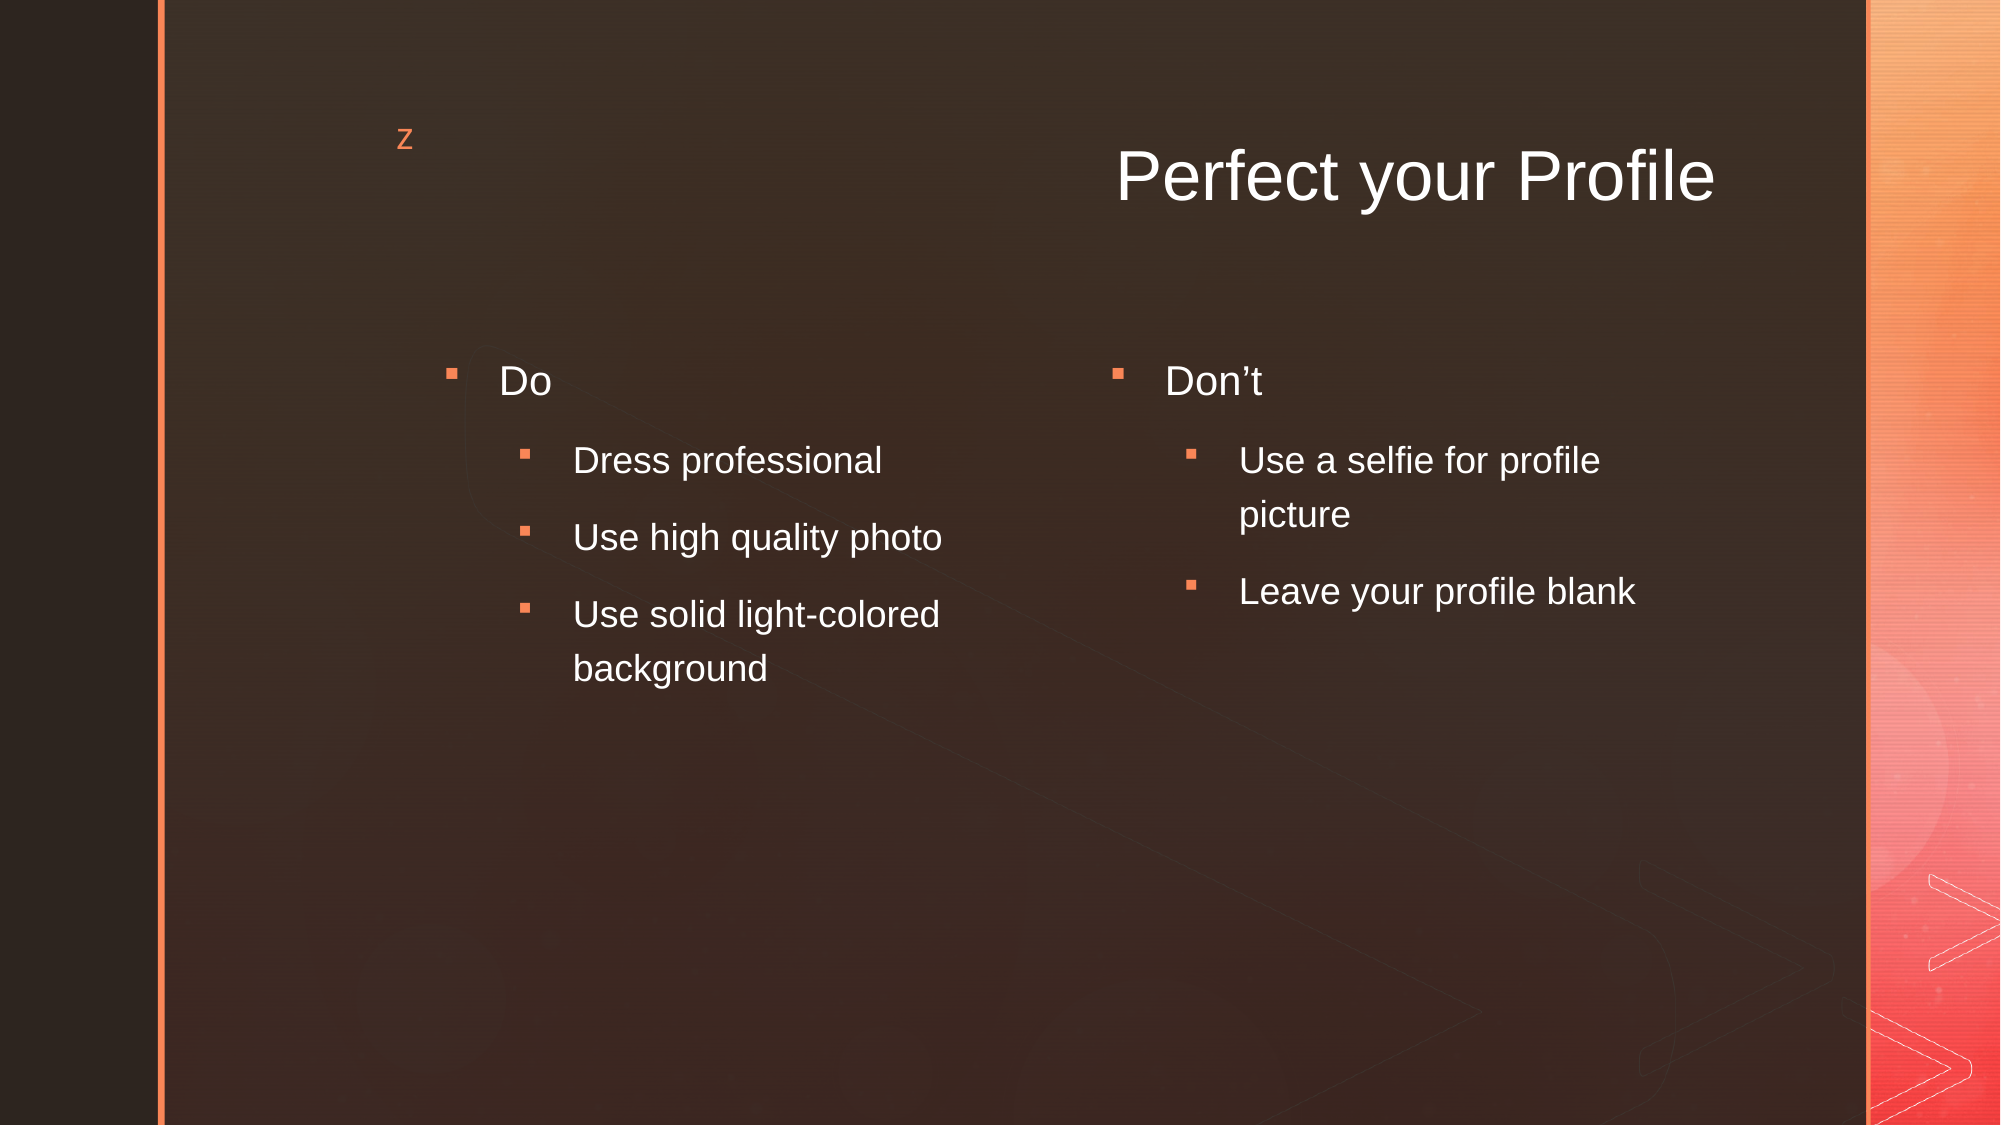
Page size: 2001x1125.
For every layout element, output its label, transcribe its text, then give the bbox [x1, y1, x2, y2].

picture [1871, 0, 2001, 1125]
title Perfect your Profile [428, 132, 1733, 310]
list Do Dress professional Use high quality photo Use solid light-colored background [427, 336, 1066, 993]
list Don’t Use a selfie for profile picture Leave your profile blank [1093, 336, 1733, 993]
